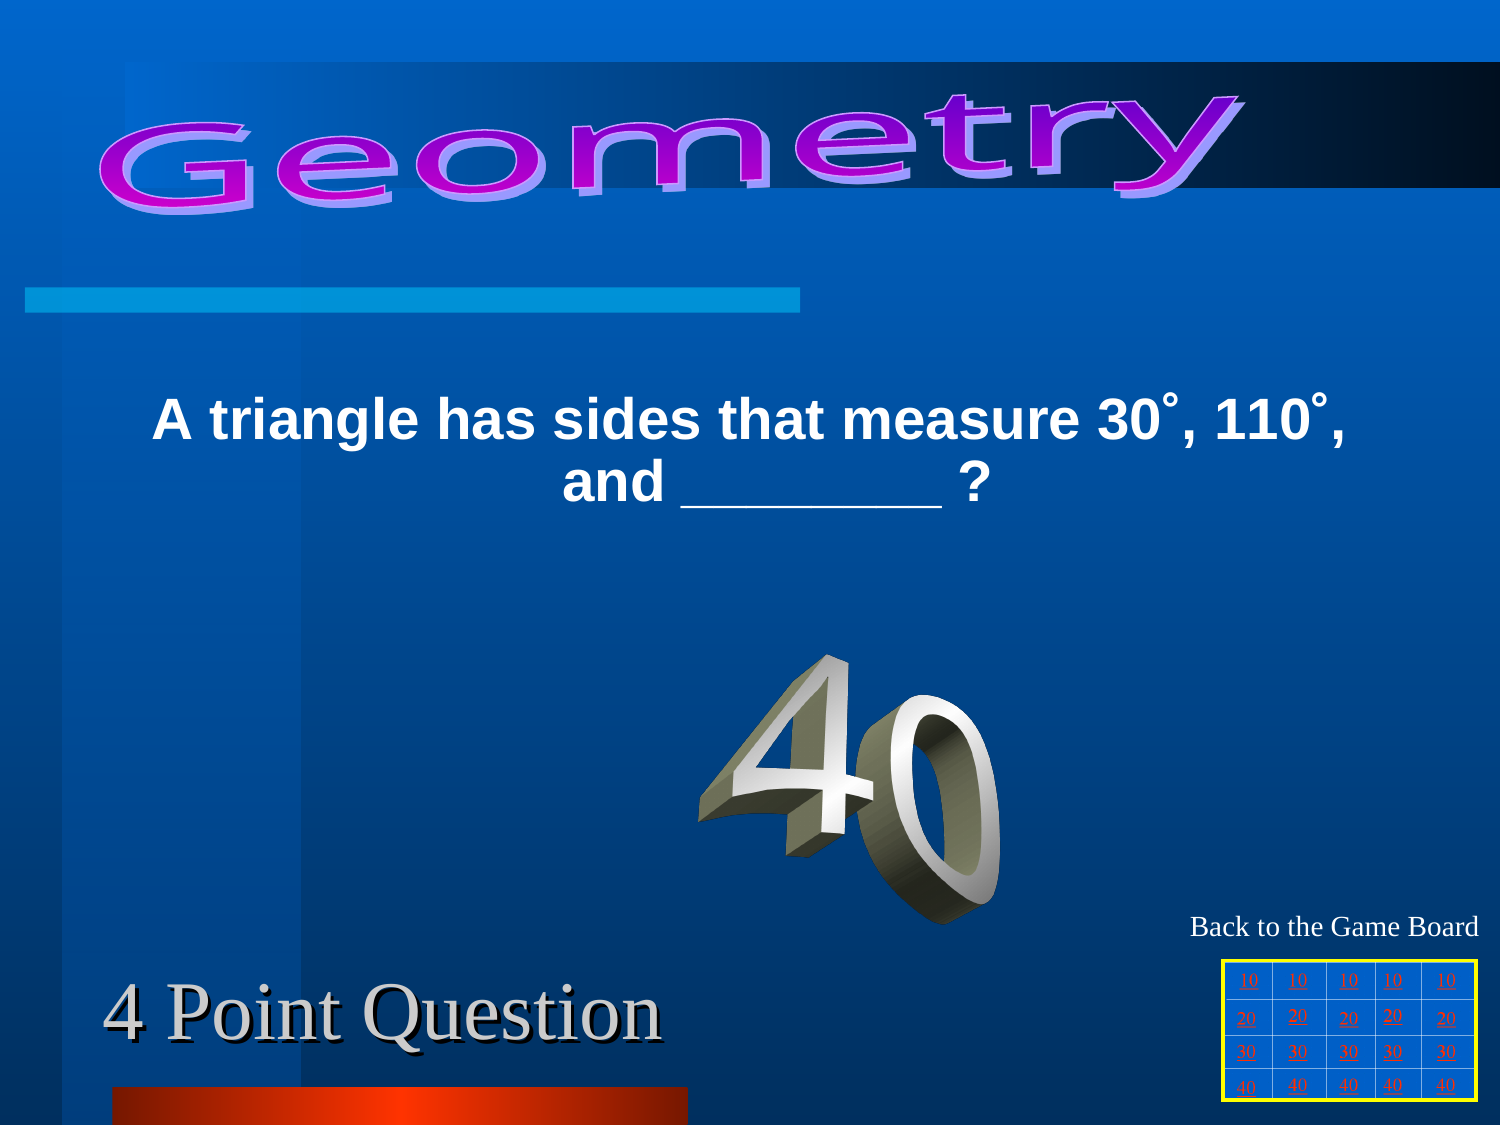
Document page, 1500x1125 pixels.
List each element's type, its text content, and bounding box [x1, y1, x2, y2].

list A triangle has sides that measure 30˚, 110˚, and ________ ? [112, 381, 1388, 744]
title 4 Point Question [87, 937, 750, 1075]
picture [1224, 962, 1475, 1098]
text_box Back to the Game Board [1175, 899, 1500, 951]
